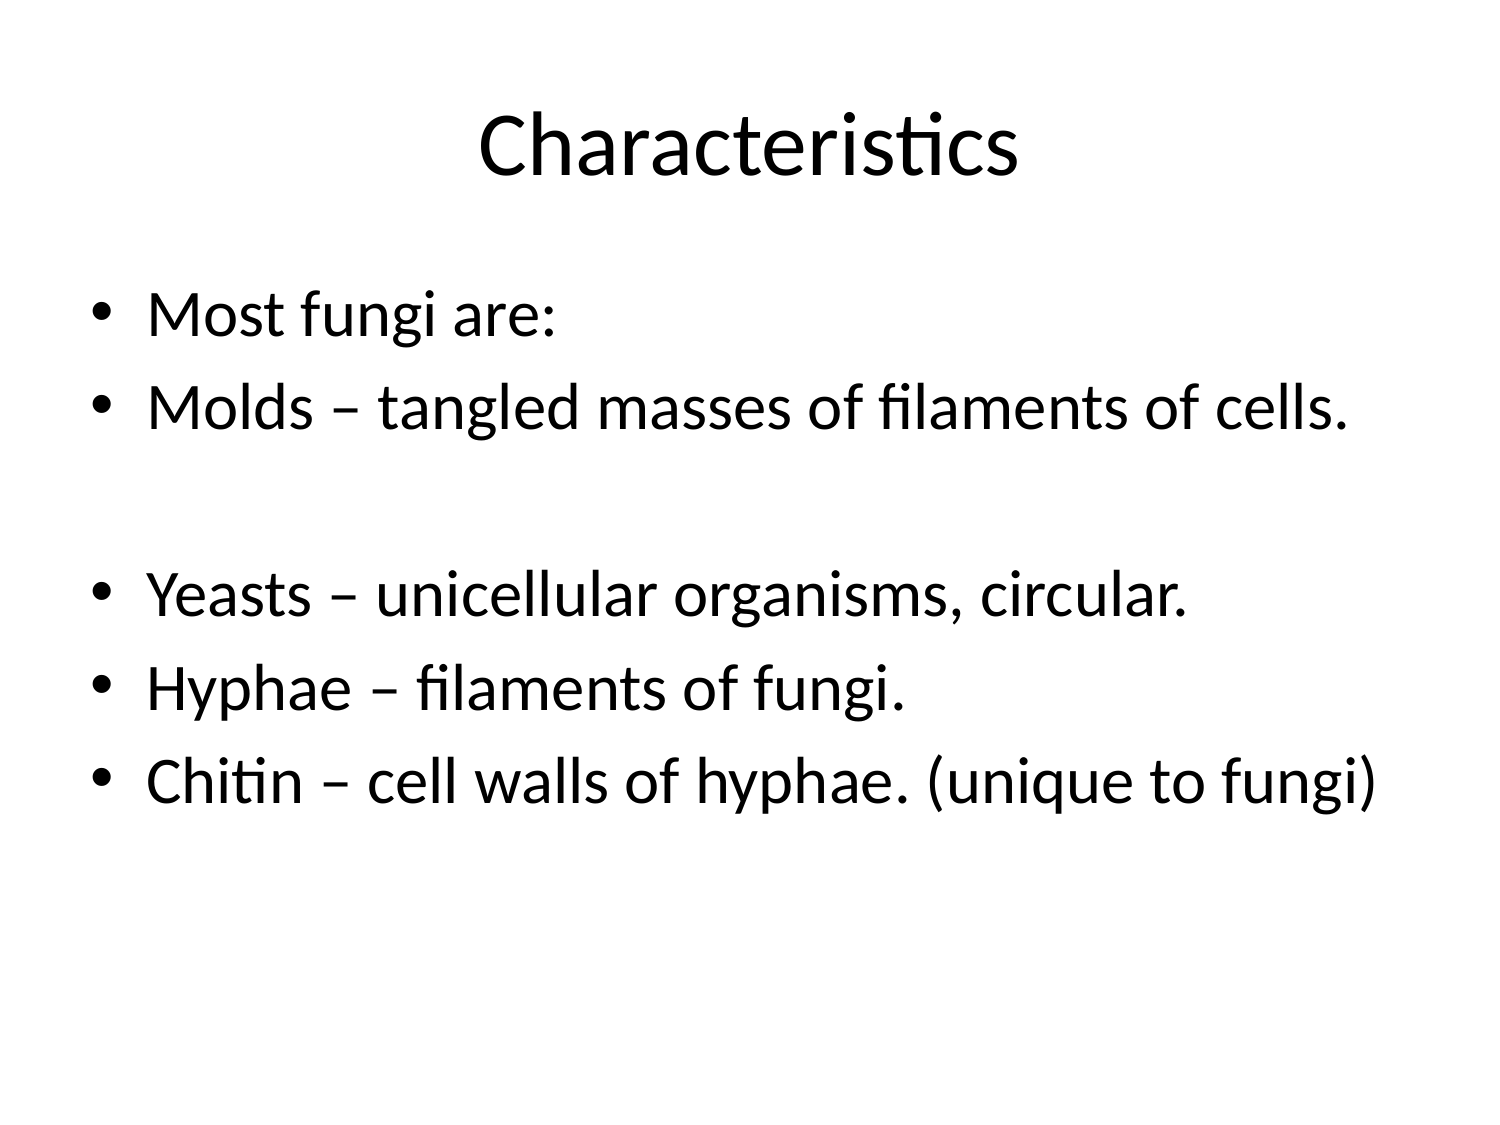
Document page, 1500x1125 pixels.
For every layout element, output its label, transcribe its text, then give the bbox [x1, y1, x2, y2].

list Most fungi are: Molds – tangled masses of filaments of cells. Yeasts – unicellular organisms, circular. Hyphae – filaments of fungi. Chitin – cell walls of hyphae. (unique to fungi) [75, 262, 1425, 1005]
title Characteristics [75, 45, 1425, 233]
